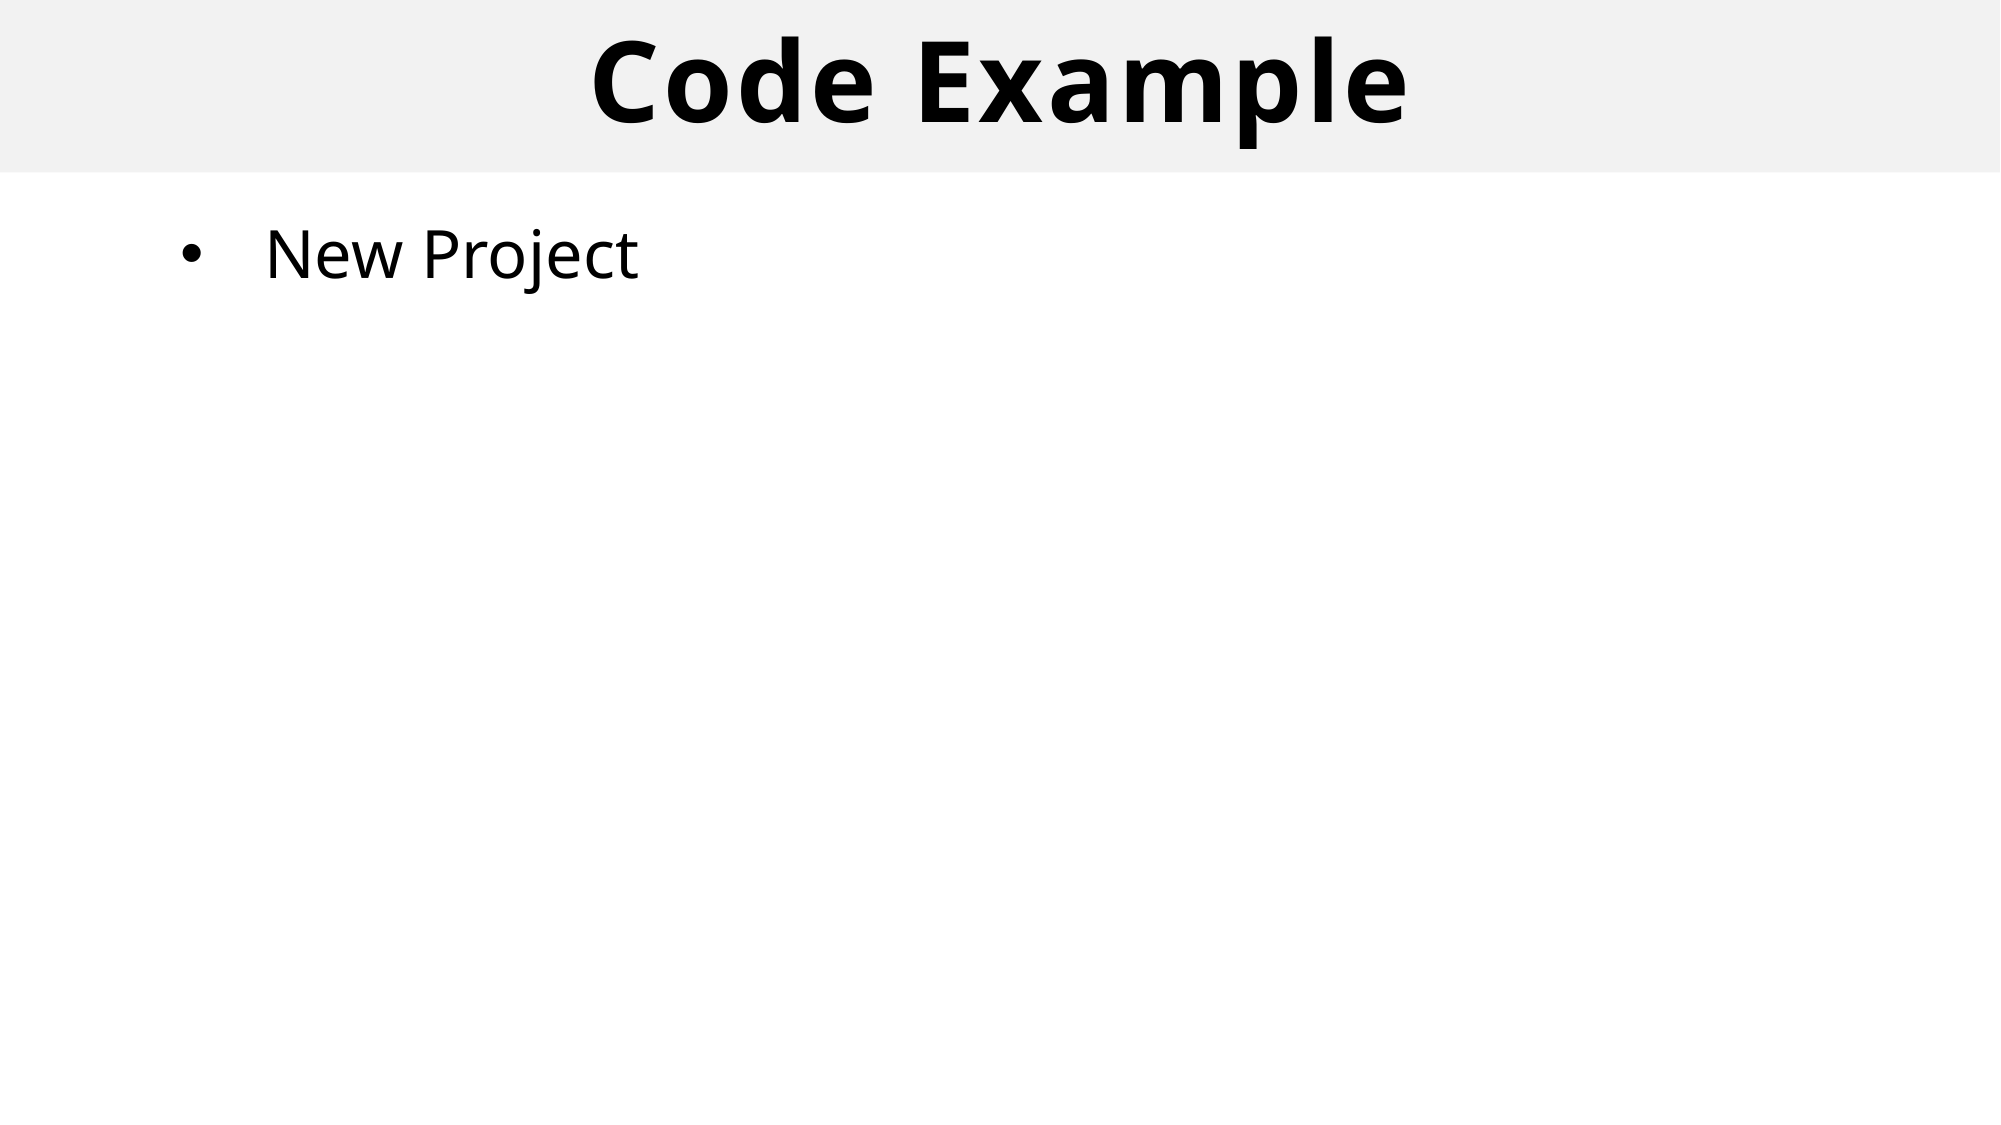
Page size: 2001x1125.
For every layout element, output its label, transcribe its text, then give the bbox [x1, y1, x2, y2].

title Code Example [0, 0, 2000, 172]
text_box New Project [0, 172, 2000, 333]
